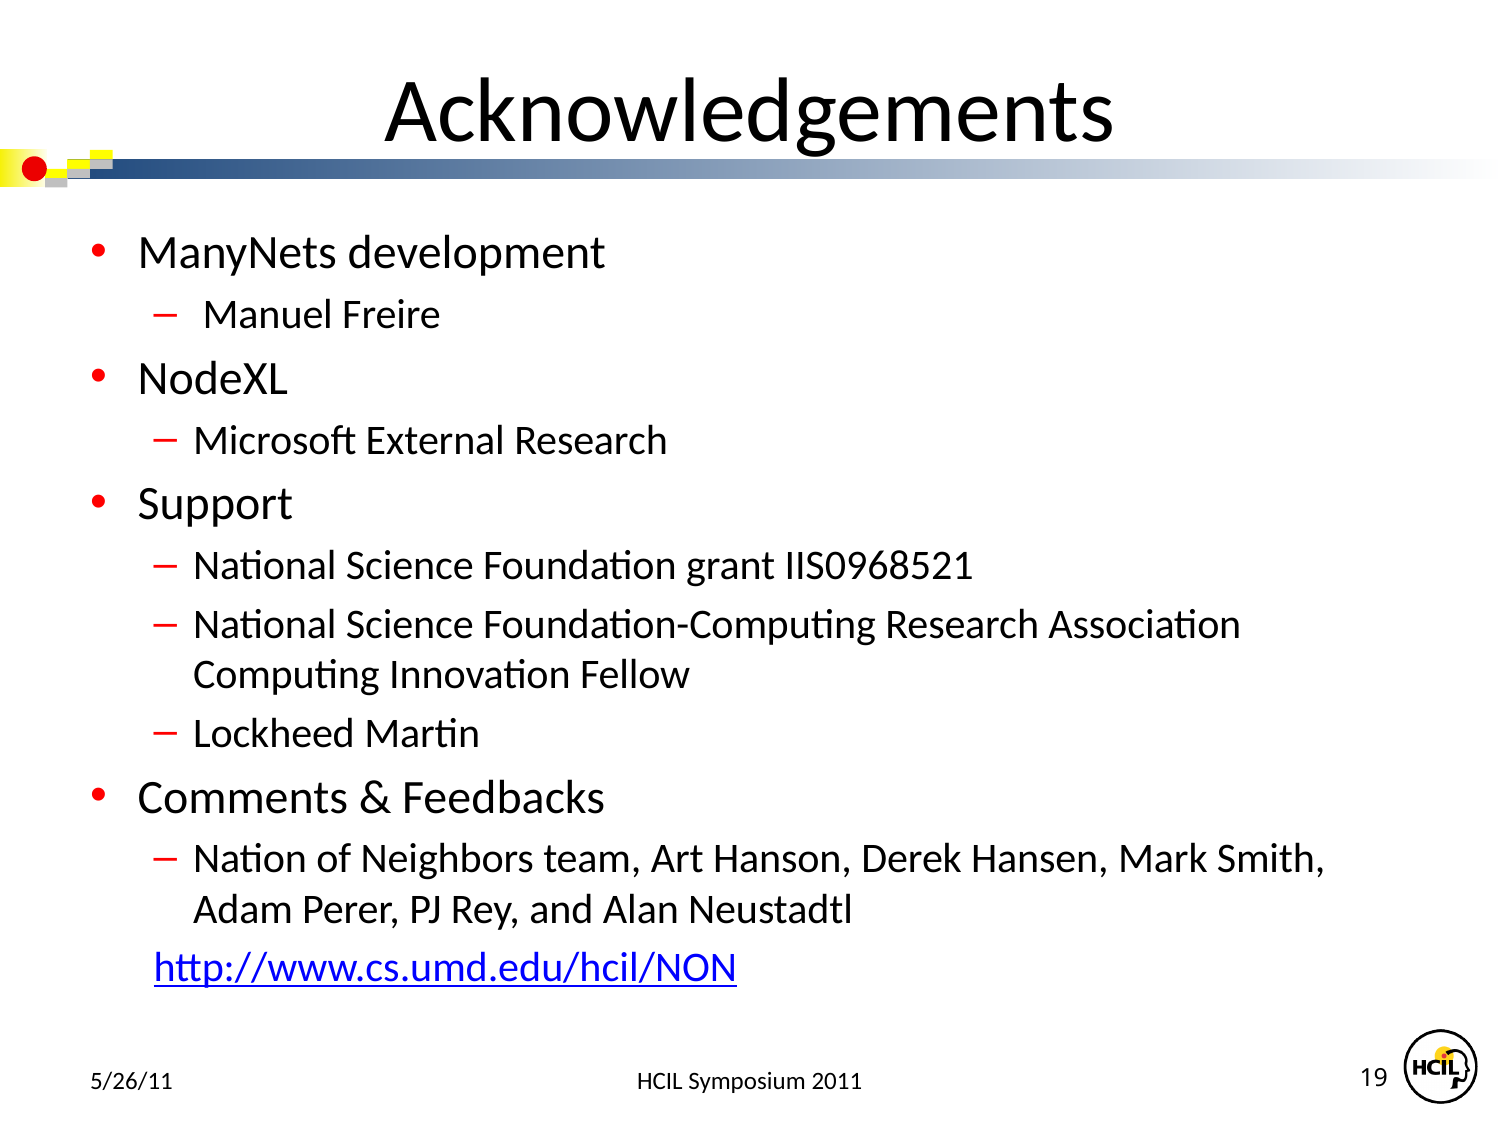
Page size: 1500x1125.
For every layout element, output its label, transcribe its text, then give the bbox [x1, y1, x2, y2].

picture [1403, 1029, 1478, 1104]
list ManyNets development Manuel Freire NodeXL Microsoft External Research Support National Science Foundation grant IIS0968521 National Science Foundation-Computing Research Association Computing Innovation Fellow Lockheed Martin Comments & Feedbacks Nation of Neighbors team, Art Hanson, Derek Hansen, Mark Smith, Adam Perer, PJ Rey, and Alan Neustadtl http://www.cs.umd.edu/hcil/NON [75, 213, 1425, 1005]
slide_number 18 [1074, 1042, 1404, 1103]
footer HCIL Symposium 2011 [512, 1042, 988, 1103]
title Acknowledgements [75, 45, 1425, 166]
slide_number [74, 1042, 426, 1103]
